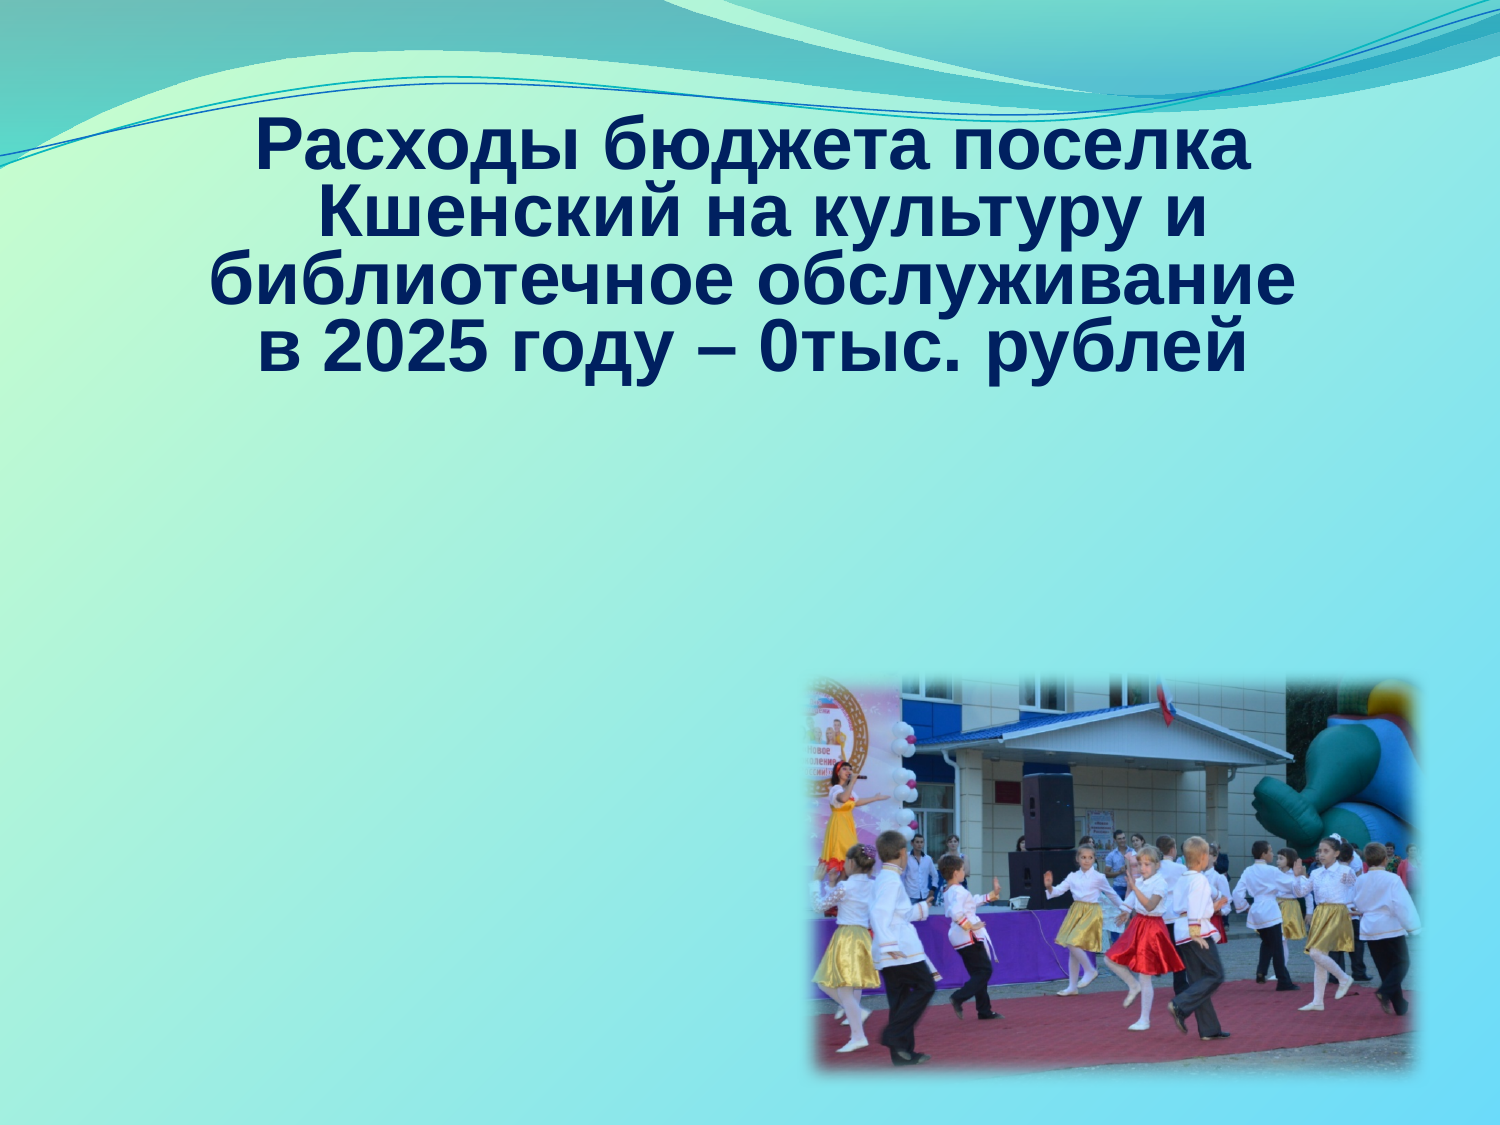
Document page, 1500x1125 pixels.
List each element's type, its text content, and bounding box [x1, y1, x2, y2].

chart [0, 456, 1076, 1096]
title Расходы бюджета поселка Кшенский на культуру и библиотечное обслуживание в 2025 году – 0тыс. рублей [88, 90, 1439, 386]
picture [1079, 668, 1430, 1090]
